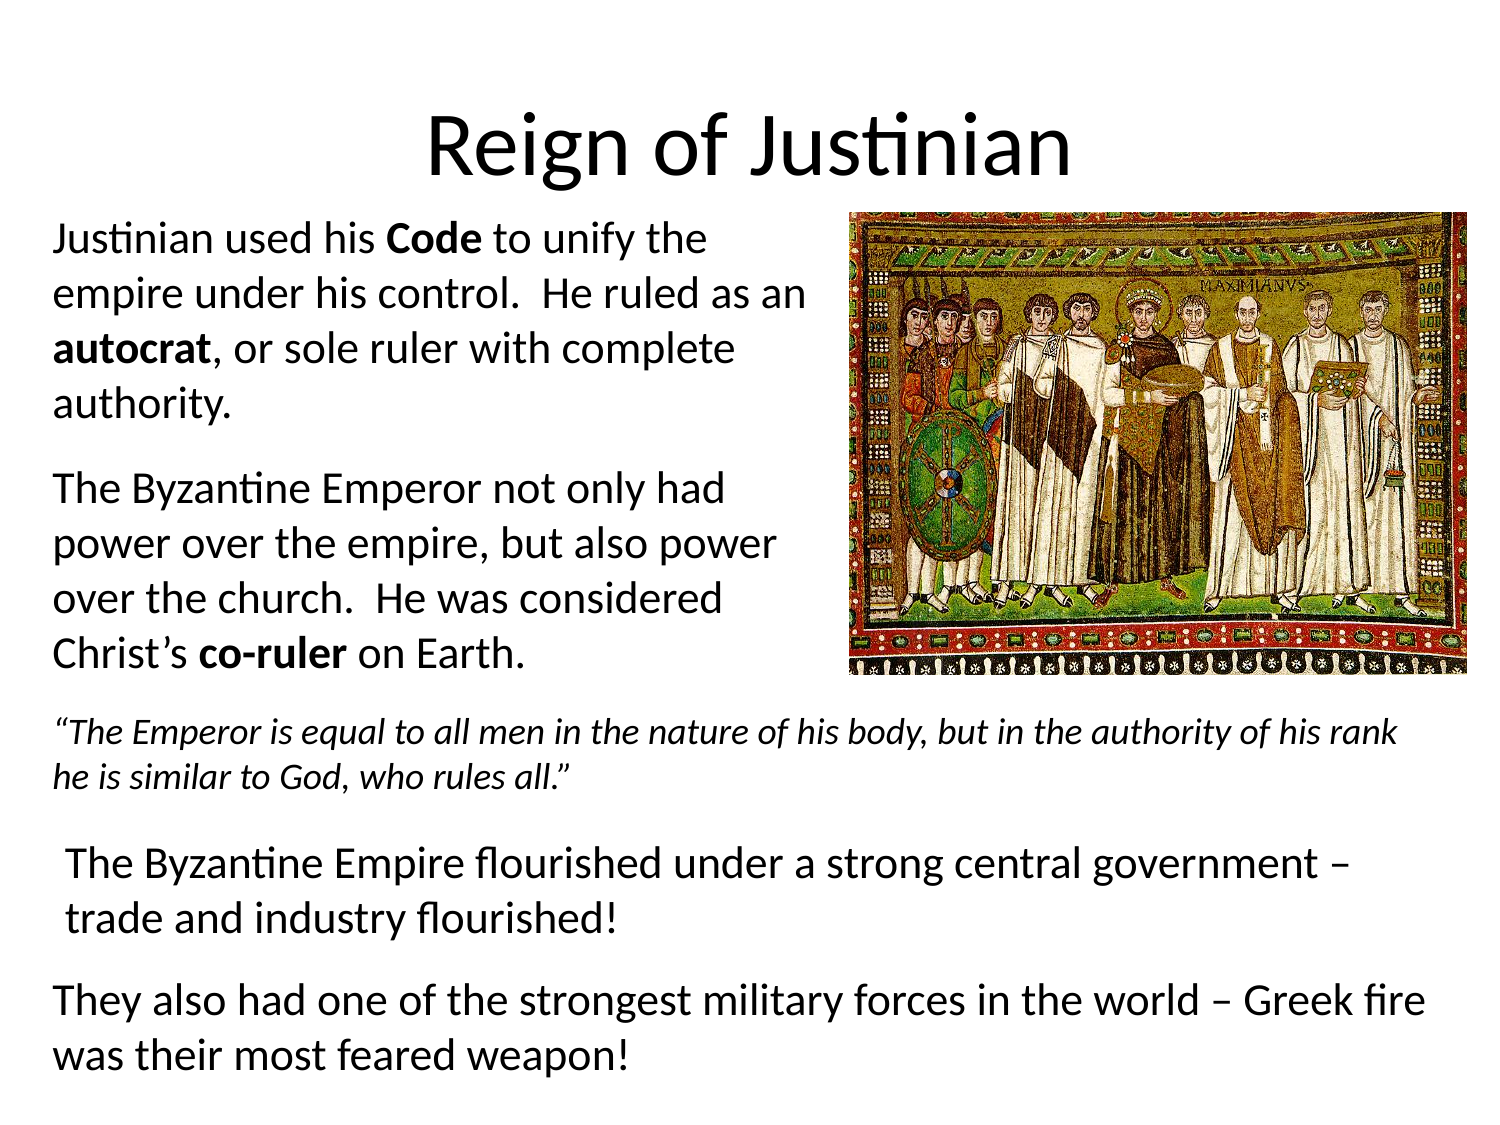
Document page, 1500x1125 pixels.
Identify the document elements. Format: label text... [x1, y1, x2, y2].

picture [849, 212, 1467, 676]
text_box The Byzantine Emperor not only had power over the empire, but also power over the church. He was considered Christ’s co-ruler on Earth. [37, 449, 863, 685]
text_box “The Emperor is equal to all men in the nature of his body, but in the authority of his rank he is similar to God, who rules all.” [37, 699, 1450, 805]
text_box They also had one of the strongest military forces in the world – Greek fire was their most feared weapon! [37, 962, 1450, 1088]
title Reign of Justinian [75, 45, 1425, 210]
text_box The Byzantine Empire flourished under a strong central government – trade and industry flourished! [49, 824, 1463, 950]
text_box Justinian used his Code to unify the empire under his control. He ruled as an autocrat, or sole ruler with complete authority. [37, 199, 850, 435]
